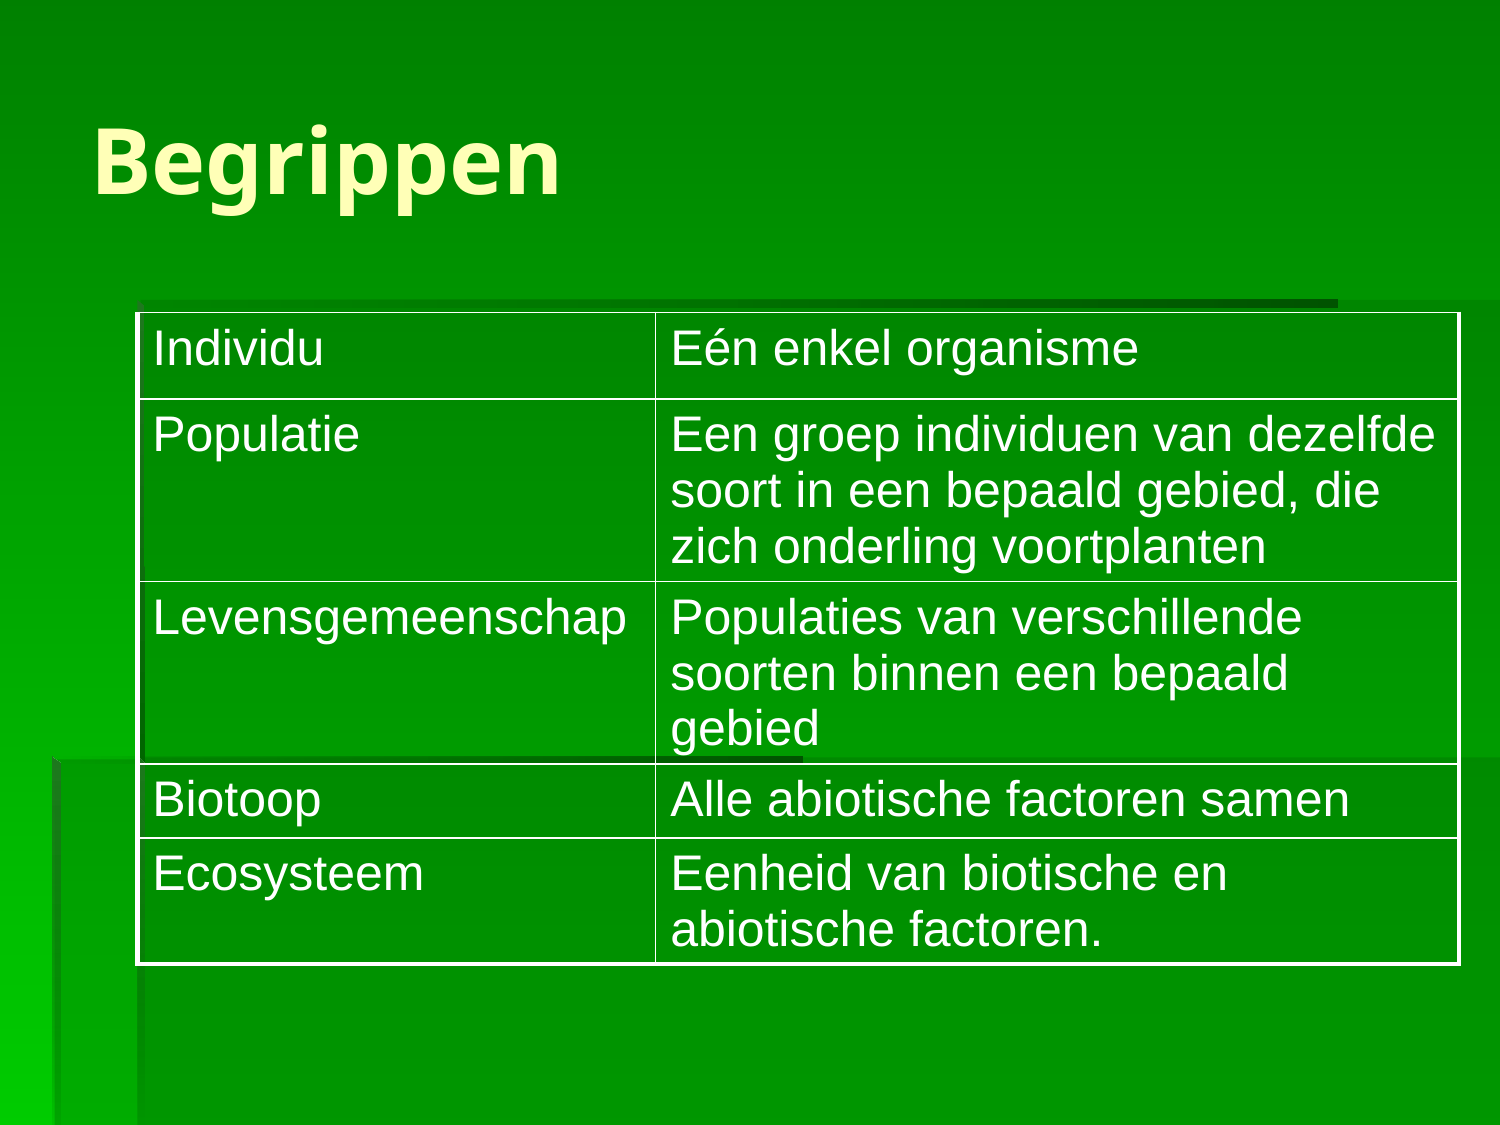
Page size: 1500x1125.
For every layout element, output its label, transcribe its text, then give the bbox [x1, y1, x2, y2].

table_header Eén enkel organisme [656, 313, 1457, 398]
table_cell Een groep individuen van dezelfde soort in een bepaald gebied, die zich onderling voortplanten [656, 400, 1457, 581]
table_cell Populatie [140, 400, 655, 581]
title Begrippen [75, 40, 1451, 275]
table_cell Eenheid van biotische en abiotische factoren. [656, 839, 1457, 962]
table_cell Alle abiotische factoren samen [656, 765, 1457, 837]
table_cell Levensgemeenschap [140, 582, 655, 763]
table_header Individu [140, 313, 655, 398]
table_cell Ecosysteem [140, 839, 655, 962]
table_cell Biotoop [140, 765, 655, 837]
table_cell Populaties van verschillende soorten binnen een bepaald gebied [656, 582, 1457, 763]
